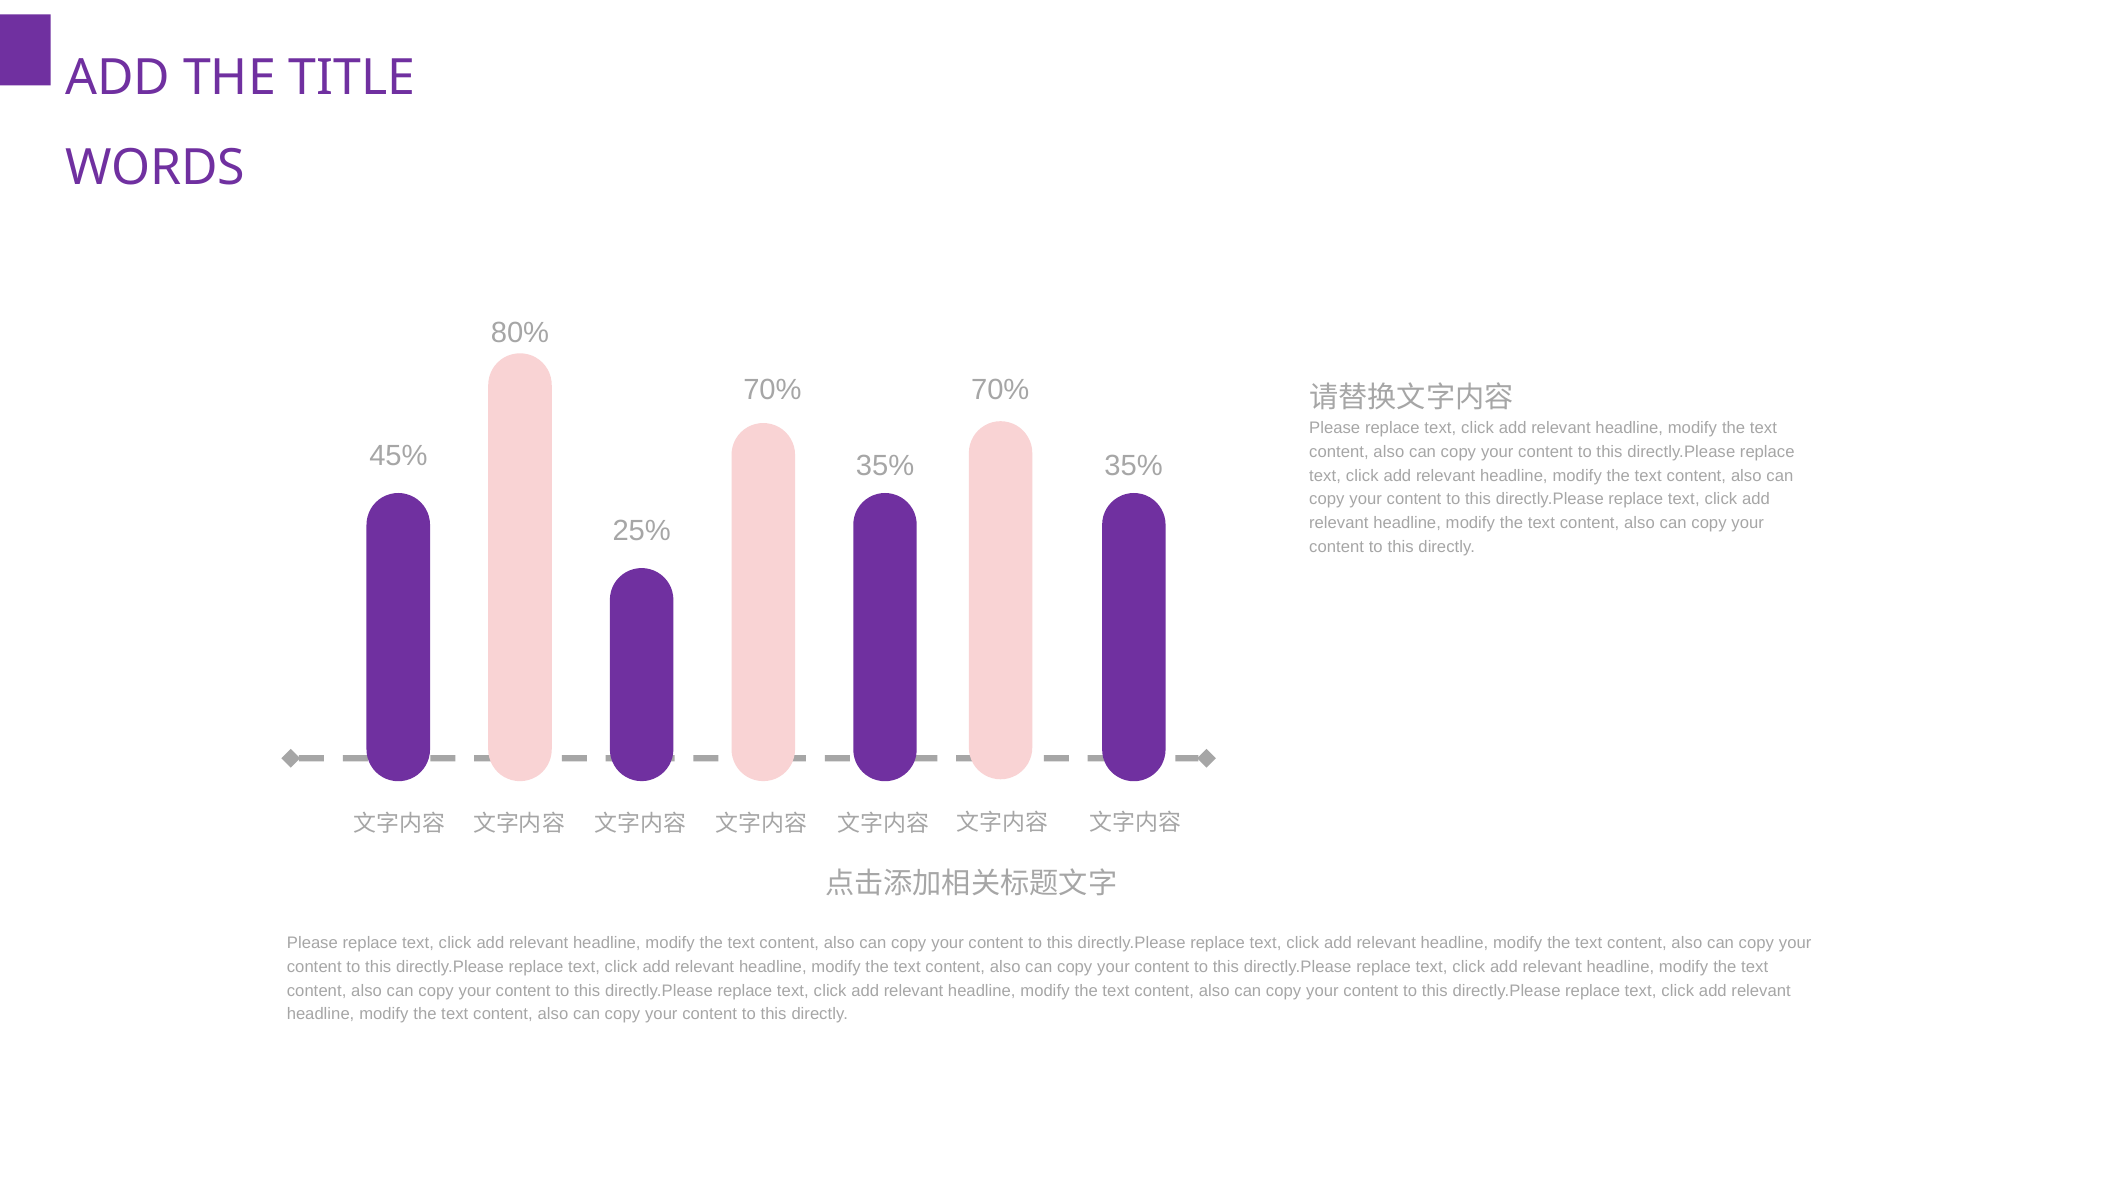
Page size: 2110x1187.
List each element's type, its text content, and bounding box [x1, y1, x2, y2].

text_box 35% [1096, 433, 1171, 487]
text_box 80% [483, 300, 557, 355]
text_box 点击添加相关标题文字 [825, 856, 1129, 899]
text_box [1198, 752, 1213, 765]
text_box ADD THE TITLE WORDS [50, 7, 583, 202]
text_box [968, 421, 1033, 780]
text_box [366, 492, 431, 782]
text_box 文字内容 [469, 804, 571, 835]
text_box 文字内容 [934, 804, 1067, 834]
text_box [609, 568, 674, 782]
text_box 35% [848, 433, 922, 487]
text_box 文字内容 [815, 804, 953, 835]
text_box Please replace text, click add relevant headline, modify the text content, also can copy your content to this directly.Please replace text, click add relevant headline, modify the text content, also can copy your content to this directly.Please replace text, click add relevant headline, modify the text content, also can copy your content to this directly. [1309, 412, 1822, 557]
text_box Please replace text, click add relevant headline, modify the text content, also can copy your content to this directly.Please replace text, click add relevant headline, modify the text content, also can copy your content to this directly.Please replace text, click add relevant headline, modify the text content, also can copy your content to this directly.Please replace text, click add relevant headline, modify the text content, also can copy your content to this directly.Please replace text, click add relevant headline, modify the text content, also can copy your content to this directly.Please replace text, click add relevant headline, modify the text content, also can copy your content to this directly. [286, 927, 1823, 1024]
text_box 70% [963, 357, 1038, 411]
text_box [853, 492, 917, 782]
text_box 文字内容 [1067, 804, 1205, 834]
text_box [284, 752, 303, 765]
text_box [488, 353, 552, 782]
text_box 文字内容 [330, 804, 469, 835]
text_box 文字内容 [571, 804, 692, 835]
text_box [731, 423, 796, 782]
text_box 文字内容 [692, 804, 815, 835]
text_box 45% [361, 423, 436, 477]
text_box 25% [605, 499, 679, 553]
text_box [1102, 492, 1166, 782]
text_box 请替换文字内容 [1309, 370, 1550, 413]
text_box 70% [735, 358, 810, 412]
